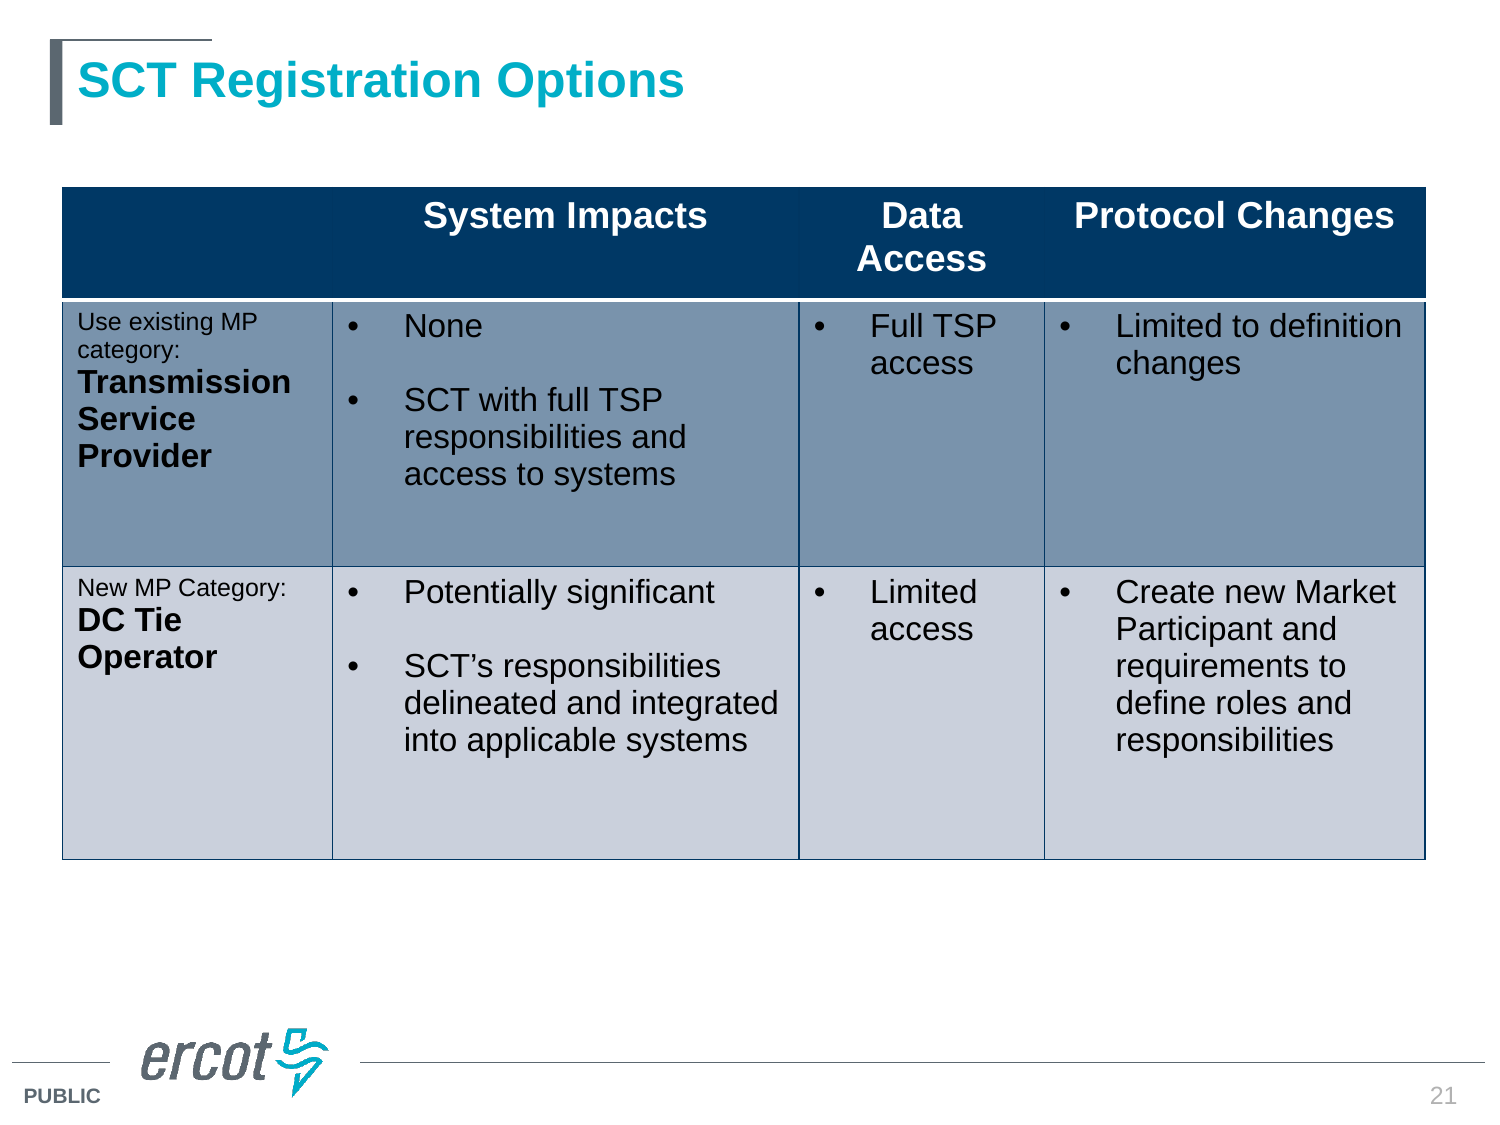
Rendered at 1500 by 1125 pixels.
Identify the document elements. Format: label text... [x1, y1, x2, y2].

title SCT Registration Options [62, 39, 1450, 125]
table_cell Create new Market Participant and requirements to define roles and responsibilities [1045, 567, 1424, 859]
table_cell Full TSP access [800, 302, 1044, 566]
table_header System Impacts [333, 188, 798, 298]
table_cell Potentially significant SCT’s responsibilities delineated and integrated into applicable systems [333, 567, 798, 859]
table_cell Use existing MP category: Transmission Service Provider [63, 302, 332, 566]
table_header Protocol Changes [1045, 188, 1424, 298]
table_cell Limited access [800, 567, 1044, 859]
table_header Data Access [800, 188, 1044, 298]
table_header [63, 188, 332, 298]
table_cell New MP Category: DC Tie Operator [63, 567, 332, 859]
picture [137, 1024, 332, 1100]
table_cell Limited to definition changes [1045, 302, 1424, 566]
slide_number 21 [1400, 1076, 1488, 1113]
table_cell None SCT with full TSP responsibilities and access to systems [333, 302, 798, 566]
